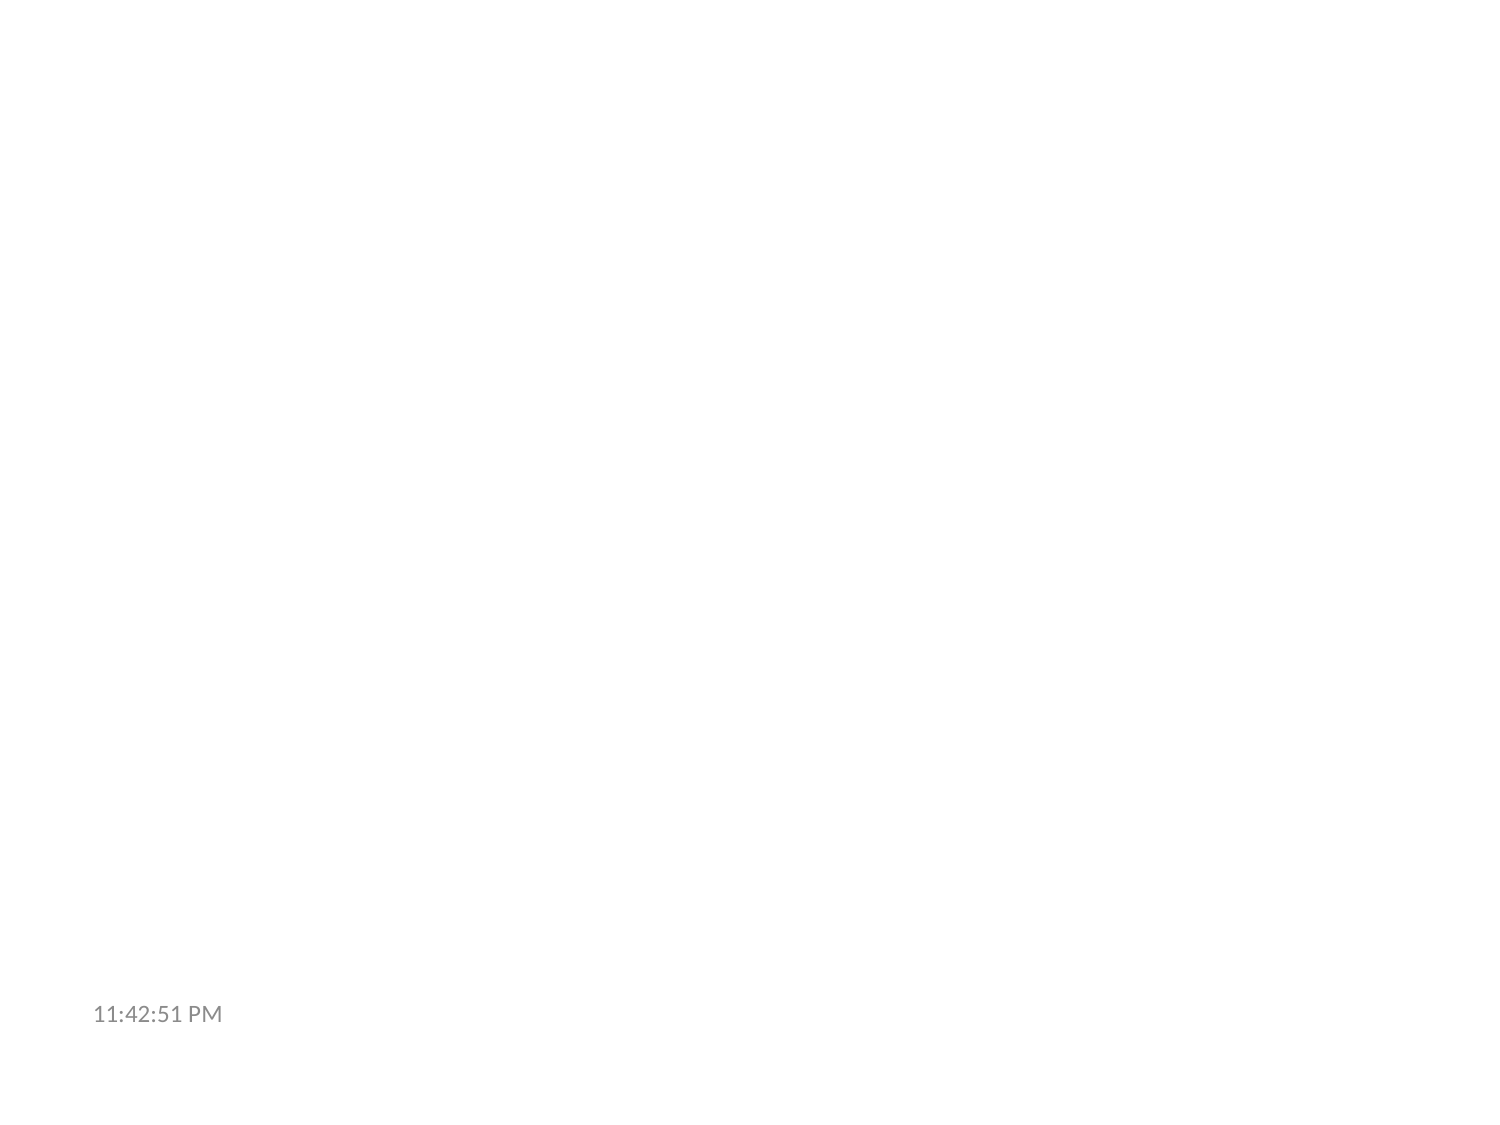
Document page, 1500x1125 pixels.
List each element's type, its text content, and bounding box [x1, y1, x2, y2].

text_box 3:35:09 PM [77, 982, 428, 1043]
